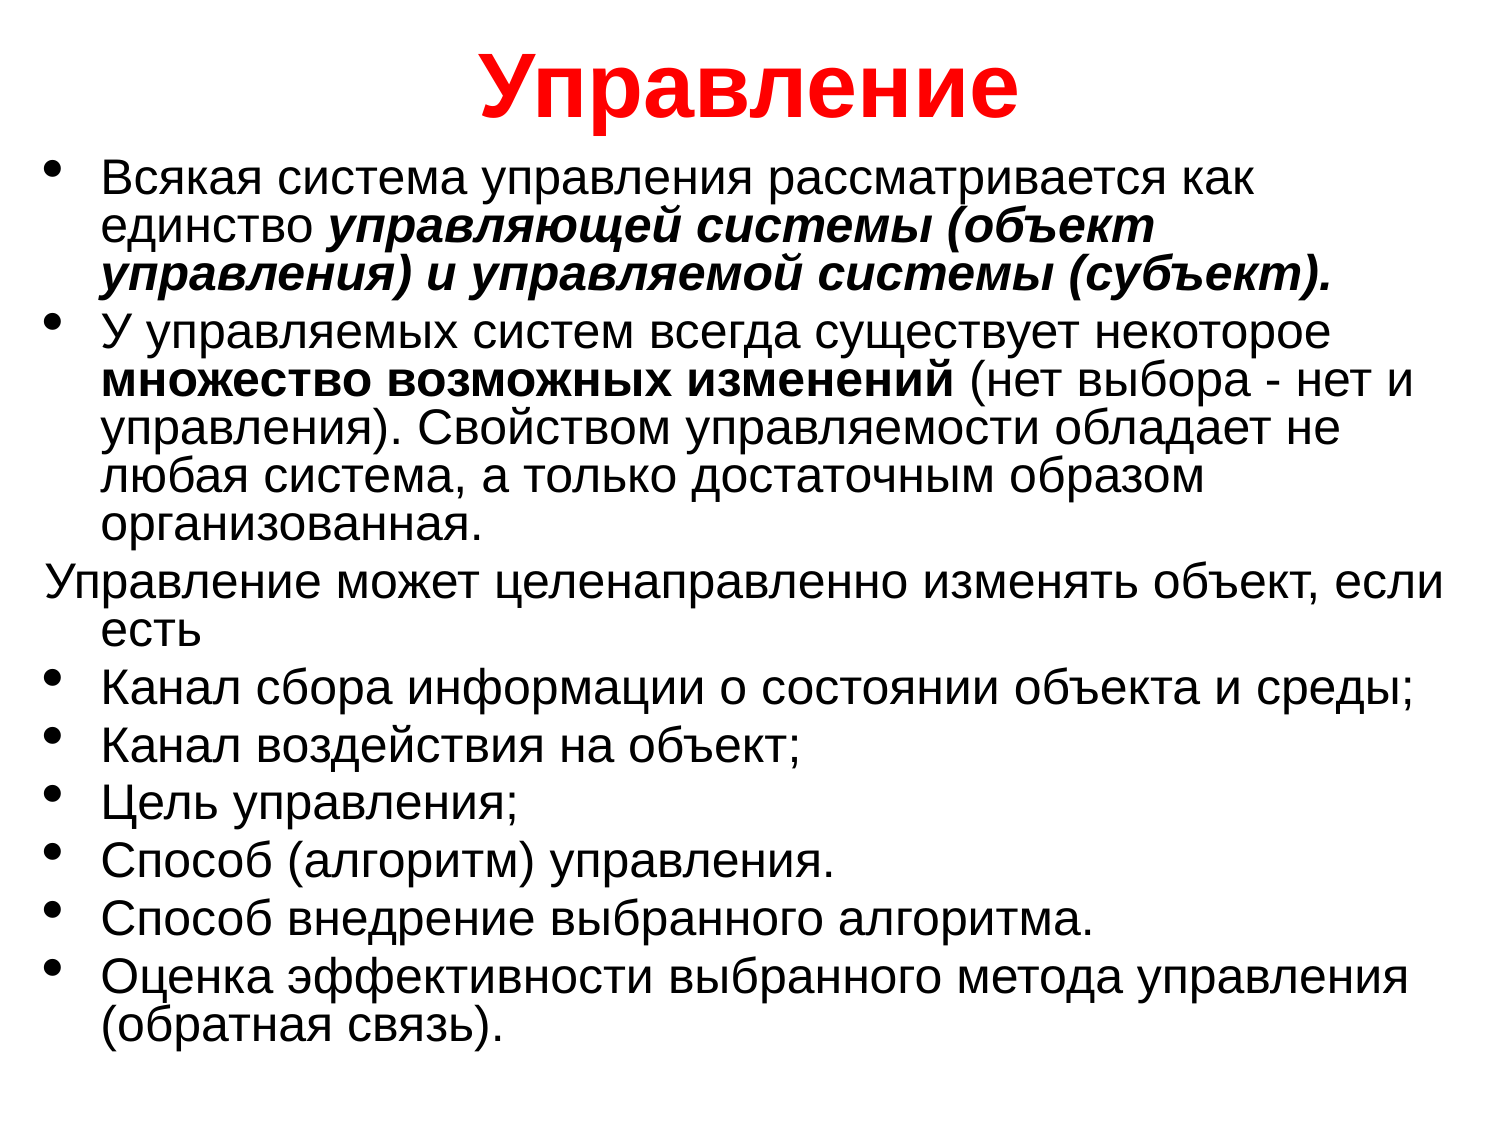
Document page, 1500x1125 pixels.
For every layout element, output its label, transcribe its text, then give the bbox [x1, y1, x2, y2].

text_box Управление [75, 0, 1425, 148]
text_box Всякая система управления рассматривается как единство управляющей системы (объект управления) и управляемой системы (субъект). У управляемых систем всегда существует некоторое множество возможных изменений (нет выбора - нет и управления). Свойством управляемости обладает не любая система, а только достаточным образом организованная. Управление может целенаправленно изменять объект, если есть Канал сбора информации о состоянии объекта и среды; Канал воздействия на объект; Цель управления; Способ (алгоритм) управления. Способ внедрение выбранного алгоритма. Оценка эффективности выбранного метода управления (обратная связь). [29, 148, 1471, 1083]
